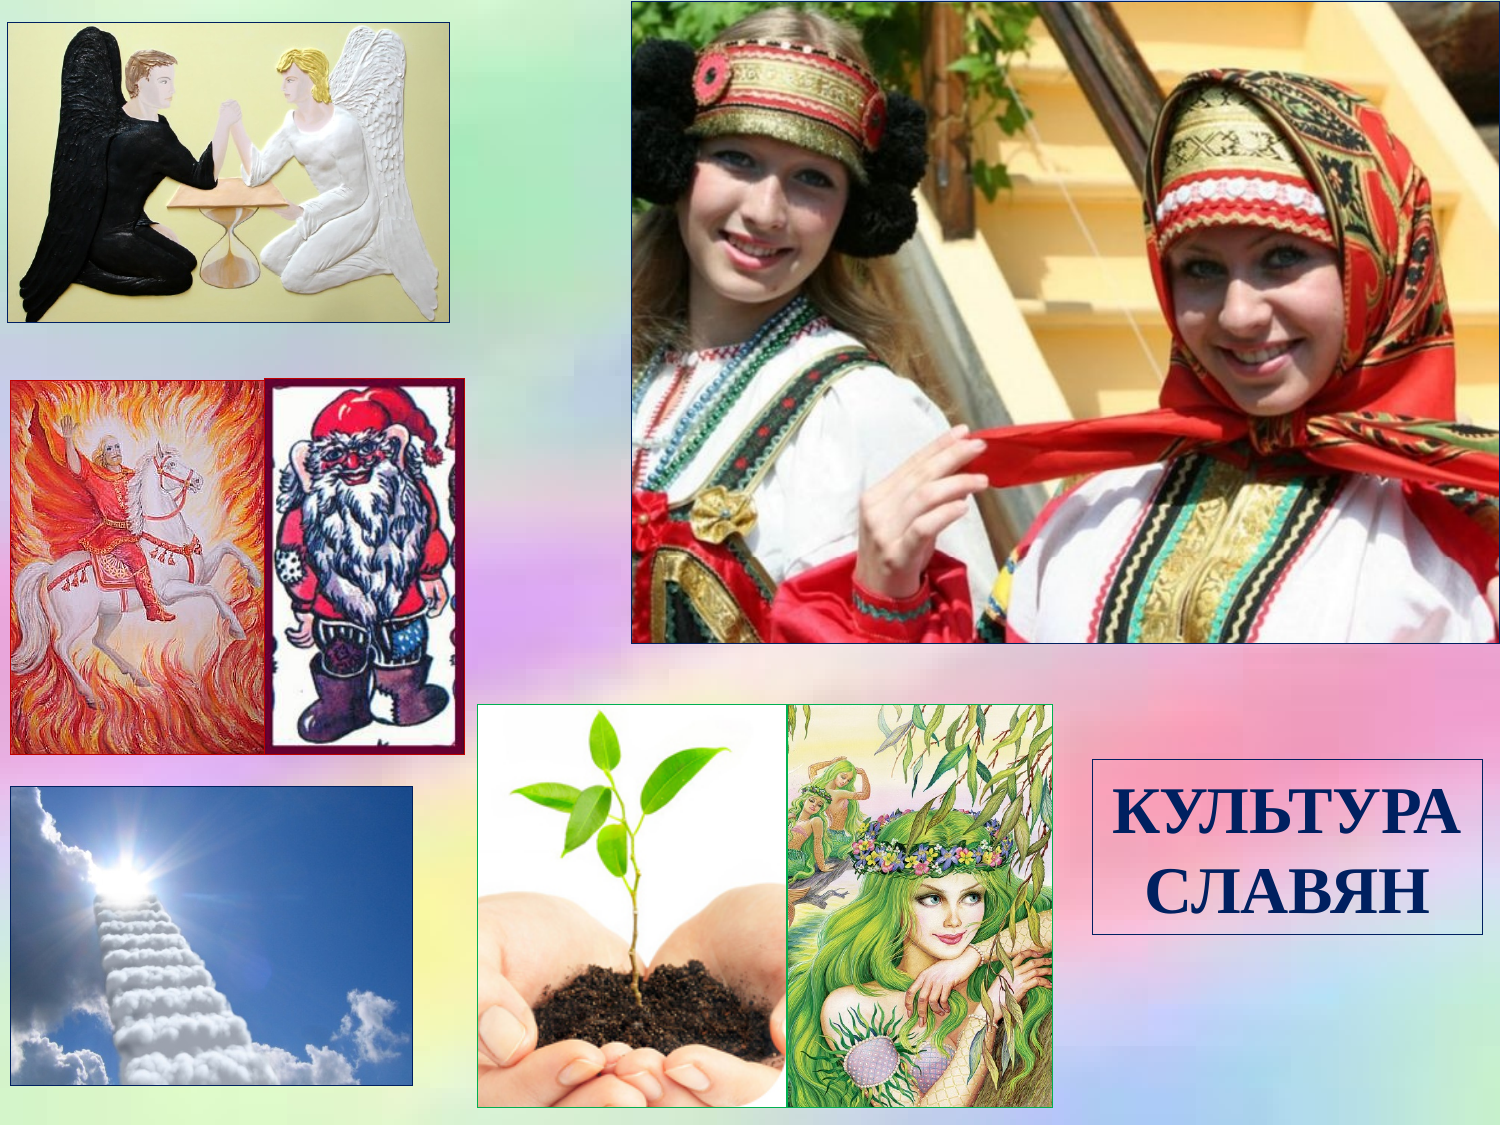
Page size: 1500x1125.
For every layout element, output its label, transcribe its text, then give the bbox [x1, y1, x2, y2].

picture [0, 0, 1500, 1125]
text_box КУЛЬТУРА СЛАВЯН [1092, 759, 1483, 935]
